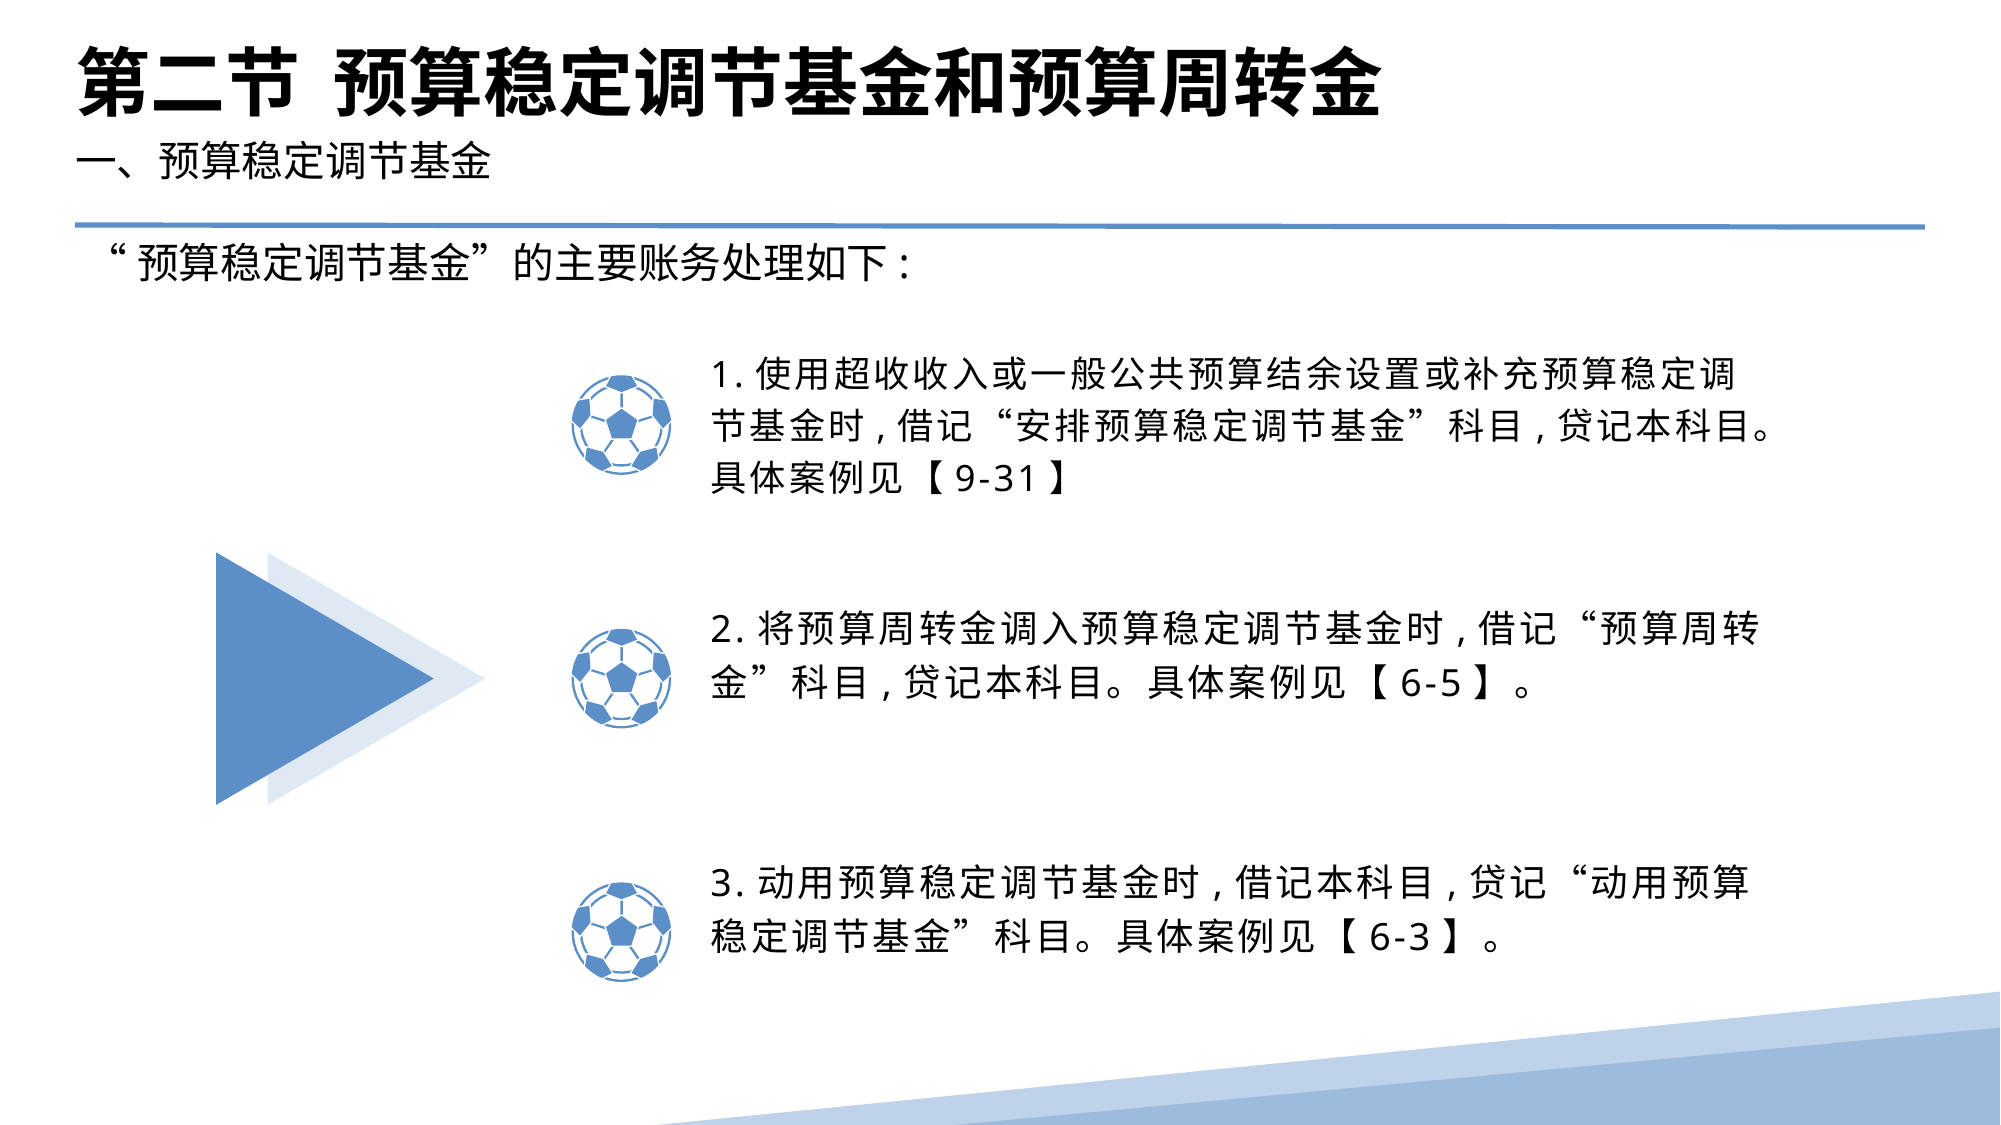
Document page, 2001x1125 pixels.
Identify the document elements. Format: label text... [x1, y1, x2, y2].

text_box 第二节 预算稳定调节基金和预算周转金 [75, 24, 1925, 124]
text_box 一、预算稳定调节基金 [75, 124, 1925, 200]
text_box [571, 628, 672, 729]
text_box [571, 882, 672, 982]
text_box 2.将预算周转金调入预算稳定调节基金时,借记“预算周转金”科目,贷记本科目。具体案例见【6-5】。 [695, 588, 1784, 762]
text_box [74, 224, 1925, 228]
text_box [571, 375, 672, 475]
text_box [267, 552, 486, 805]
text_box “预算稳定调节基金”的主要账务处理如下: [85, 227, 1936, 302]
text_box 3.动用预算稳定调节基金时,借记本科目,贷记“动用预算稳定调节基金”科目。具体案例见【6-3】。 [695, 842, 1784, 991]
text_box 1.使用超收收入或一般公共预算结余设置或补充预算稳定调节基金时,借记“安排预算稳定调节基金”科目,贷记本科目。具体案例见【9-31】 [695, 335, 1784, 508]
text_box [216, 552, 434, 805]
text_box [656, 991, 2000, 1125]
